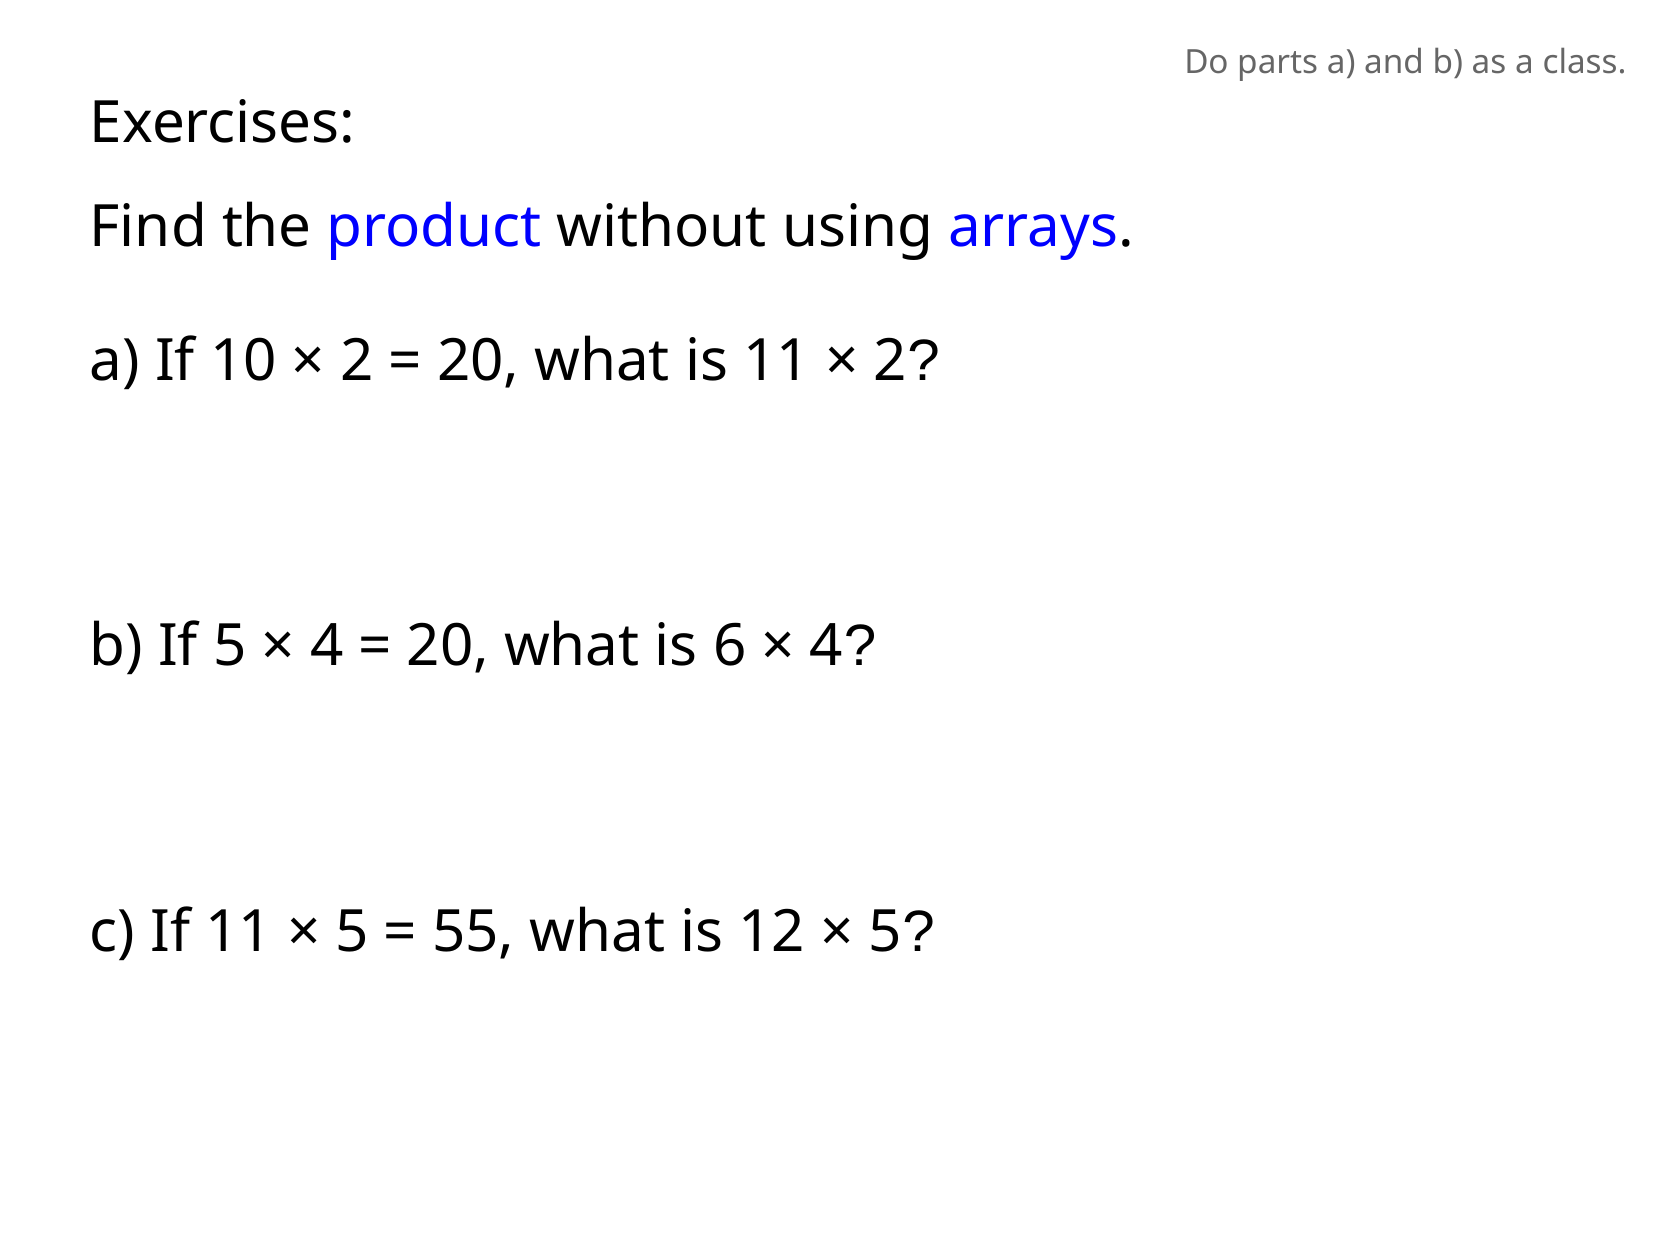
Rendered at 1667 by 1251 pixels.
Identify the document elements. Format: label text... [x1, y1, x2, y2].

text_box a) If 10 × 2 = 20, what is 11 × 2? [74, 314, 1159, 400]
text_box Do parts a) and b) as a class. [1134, 33, 1643, 88]
text_box c) If 11 × 5 = 55, what is 12 × 5? [74, 885, 971, 971]
text_box b) If 5 × 4 = 20, what is 6 × 4? [75, 600, 1195, 685]
text_box Exercises: Find the product without using arrays. [74, 66, 1184, 266]
